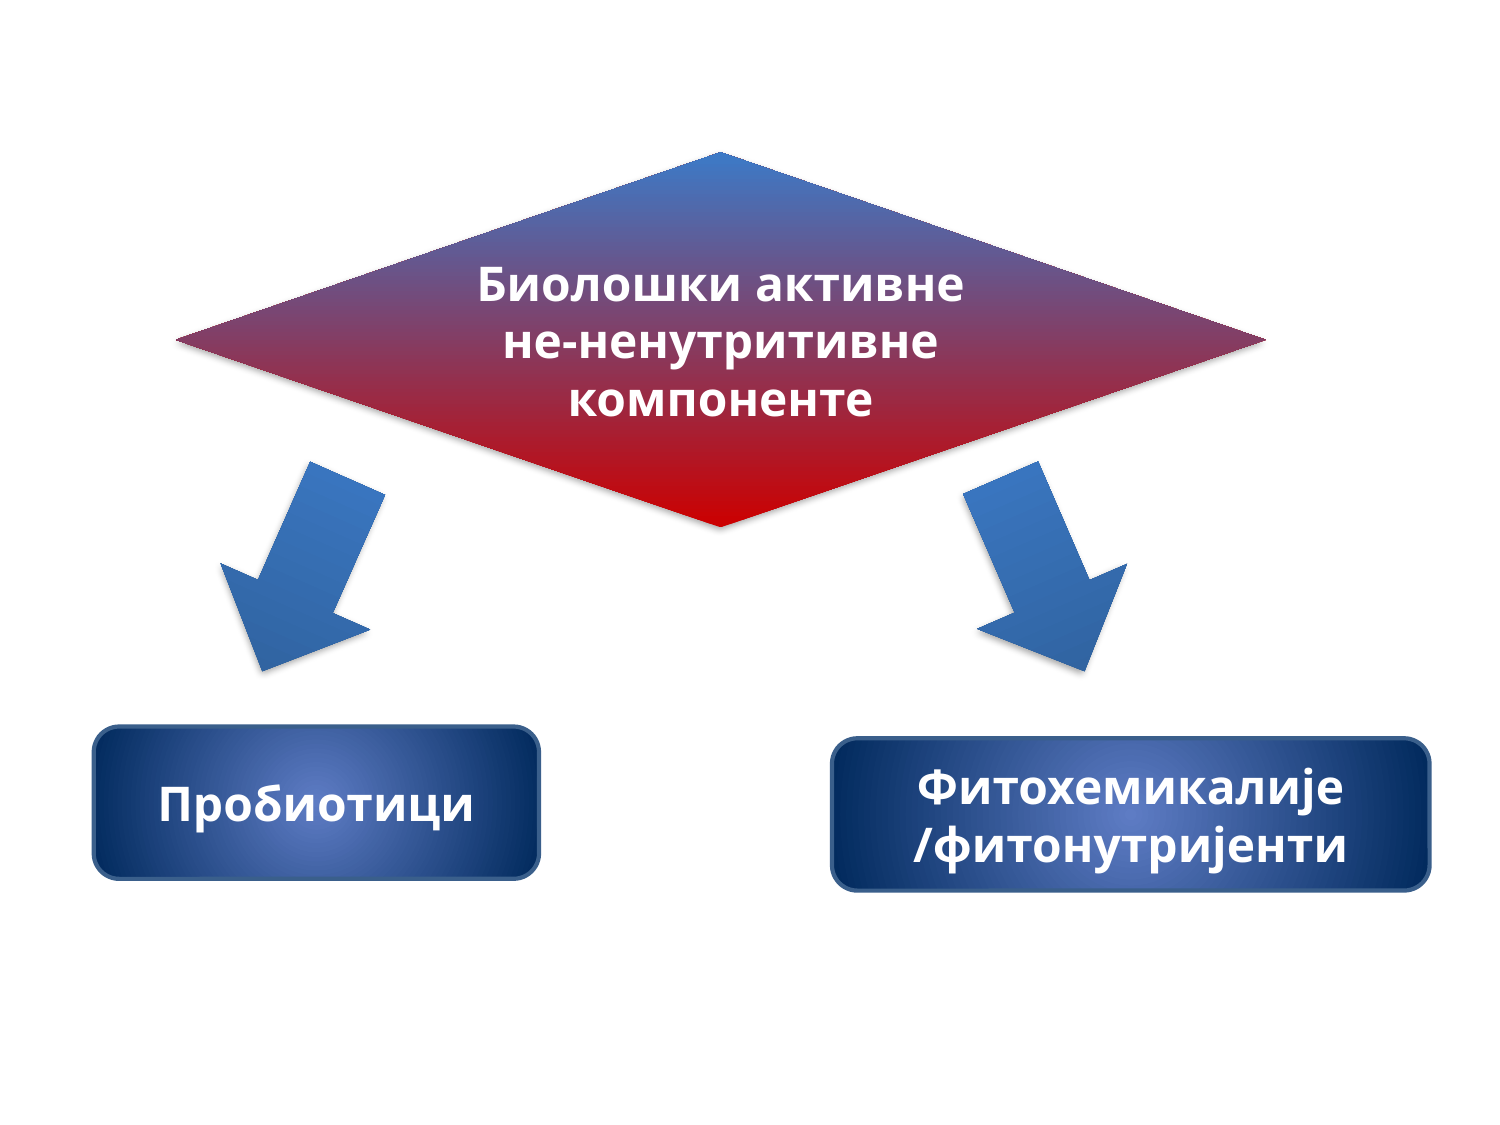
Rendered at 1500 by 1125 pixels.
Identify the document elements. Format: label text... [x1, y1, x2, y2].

text_box [220, 461, 386, 672]
text_box Фитохемикалије /фитонутријенти [829, 736, 1432, 893]
text_box Пробиотици [91, 724, 542, 881]
text_box Биолошки активне не-ненутритивне компоненте [175, 152, 1266, 528]
text_box [963, 461, 1128, 672]
